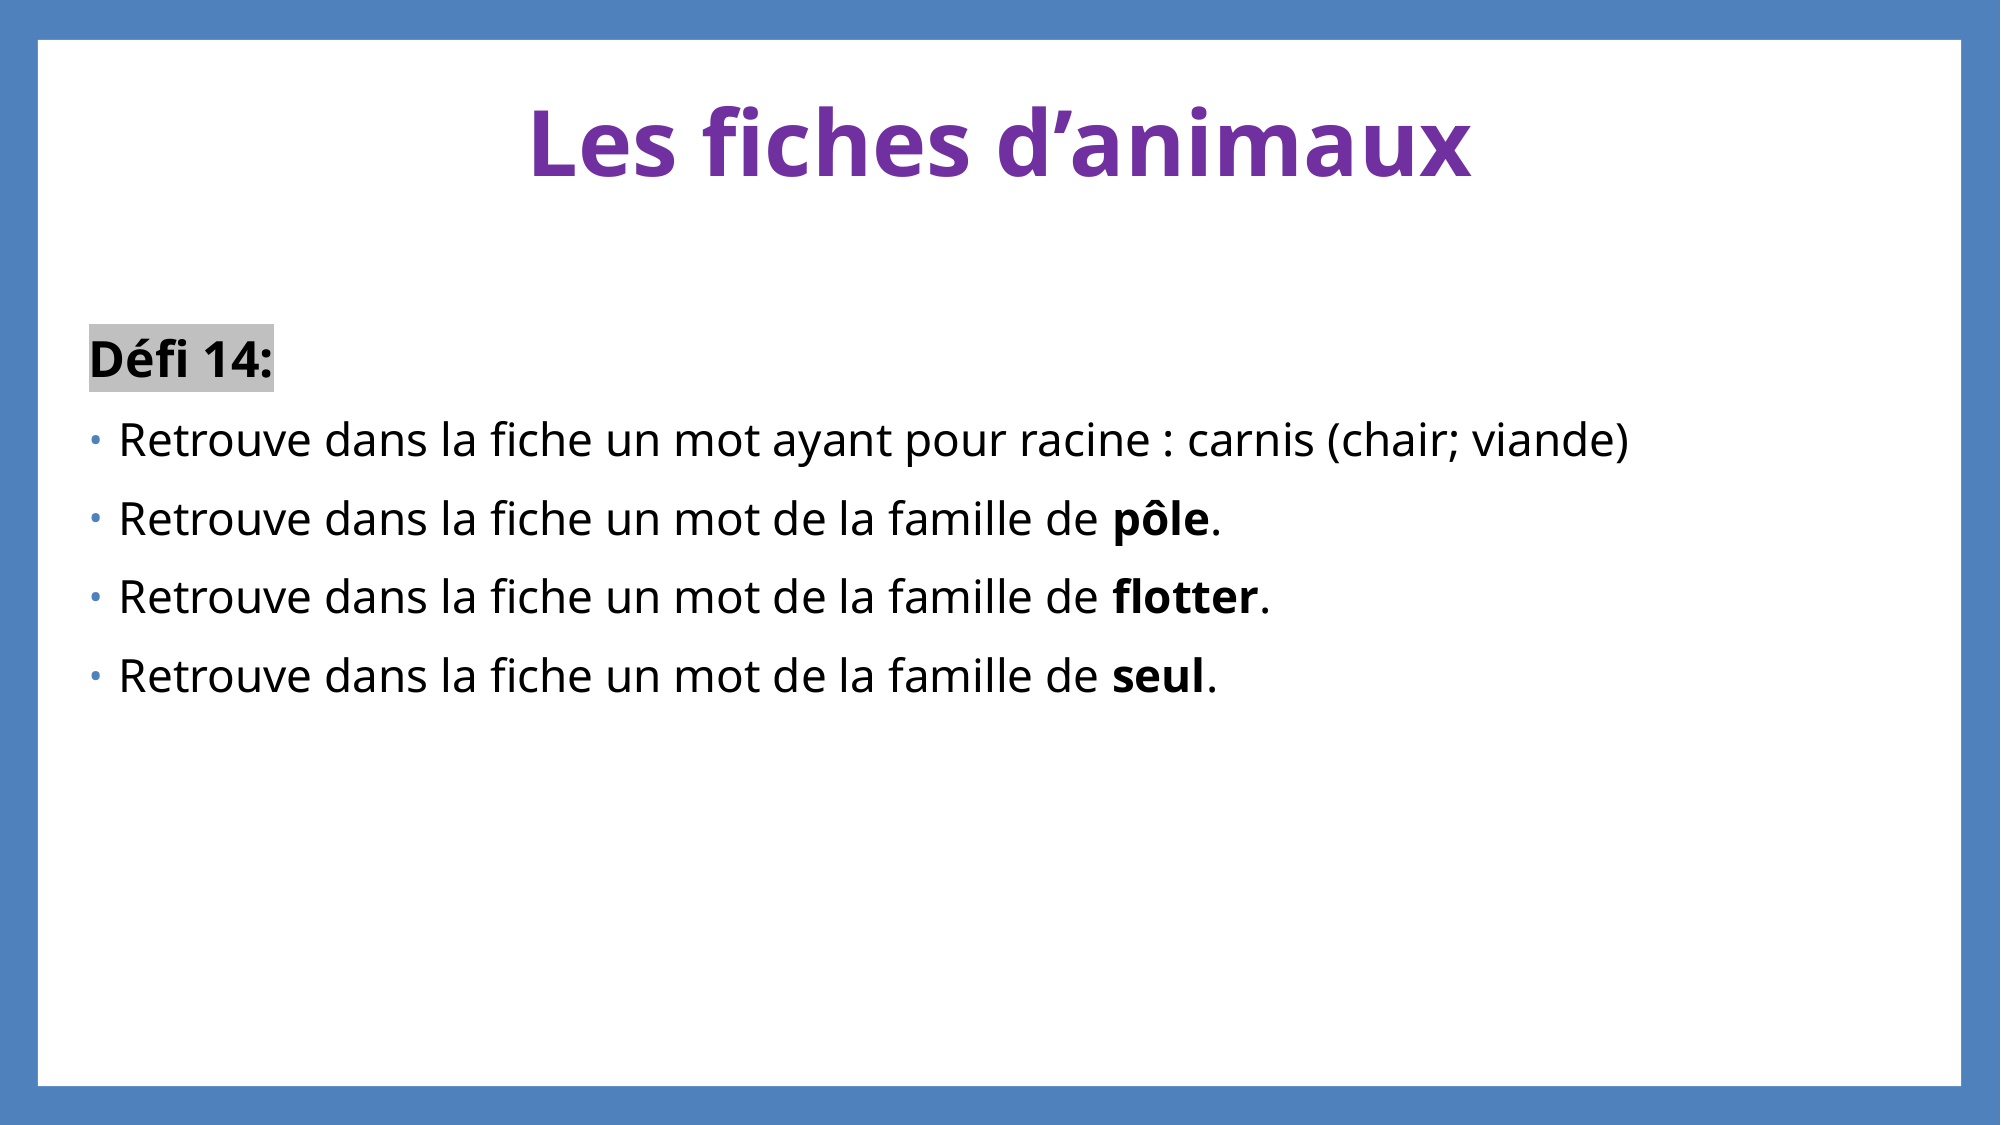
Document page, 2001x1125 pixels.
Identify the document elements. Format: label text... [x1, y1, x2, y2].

list Défi 14: Retrouve dans la fiche un mot ayant pour racine : carnis (chair; viande) Retrouve dans la fiche un mot de la famille de pôle. Retrouve dans la fiche un mot de la famille de flotter. Retrouve dans la fiche un mot de la famille de seul. [66, 326, 1727, 977]
title Les fiches d’animaux [212, 47, 1788, 248]
